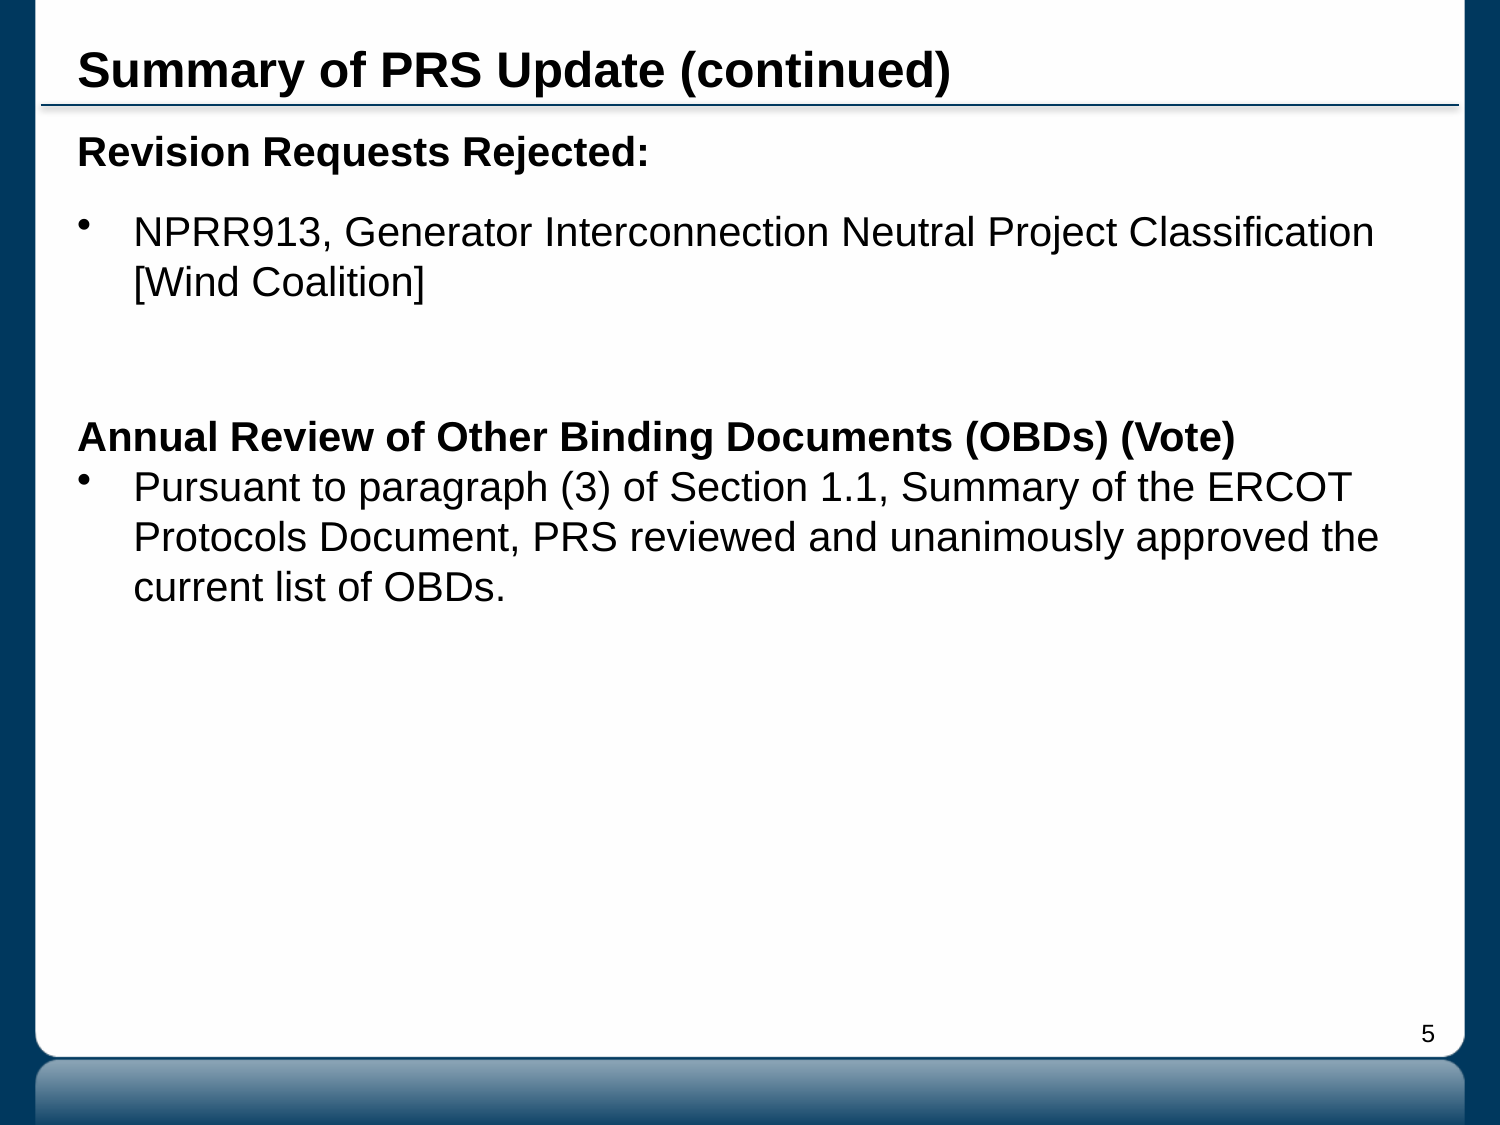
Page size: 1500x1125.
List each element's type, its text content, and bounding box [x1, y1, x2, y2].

title Summary of PRS Update (continued) [62, 29, 1450, 106]
text_box Revision Requests Rejected: NPRR913, Generator Interconnection Neutral Project Classification [Wind Coalition] Annual Review of Other Binding Documents (OBDs) (Vote) Pursuant to paragraph (3) of Section 1.1, Summary of the ERCOT Protocols Document, PRS reviewed and unanimously approved the current list of OBDs. [62, 117, 1450, 1027]
picture [35, 0, 1465, 1125]
